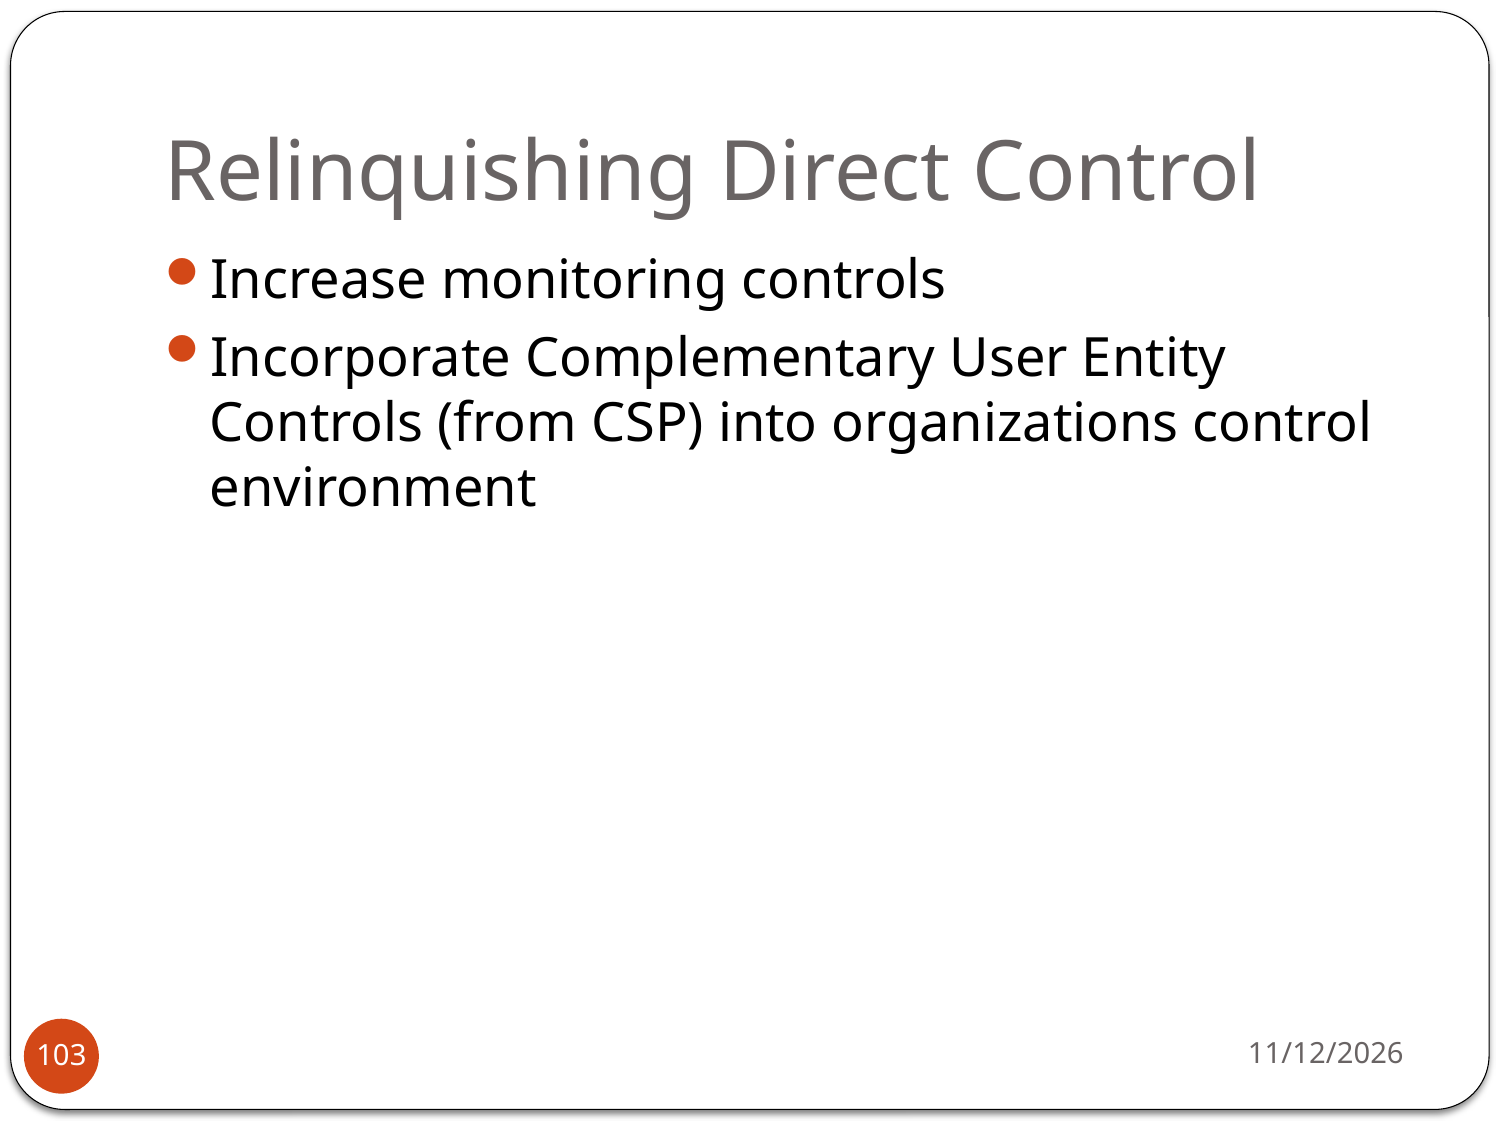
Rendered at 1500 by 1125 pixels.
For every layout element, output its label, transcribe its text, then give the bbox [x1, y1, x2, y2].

slide_number 103 [23, 1018, 99, 1094]
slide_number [1012, 1015, 1419, 1094]
title Relinquishing Direct Control [150, 45, 1425, 233]
list Increase monitoring controls Incorporate Complementary User Entity Controls (from CSP) into organizations control environment [150, 237, 1425, 988]
